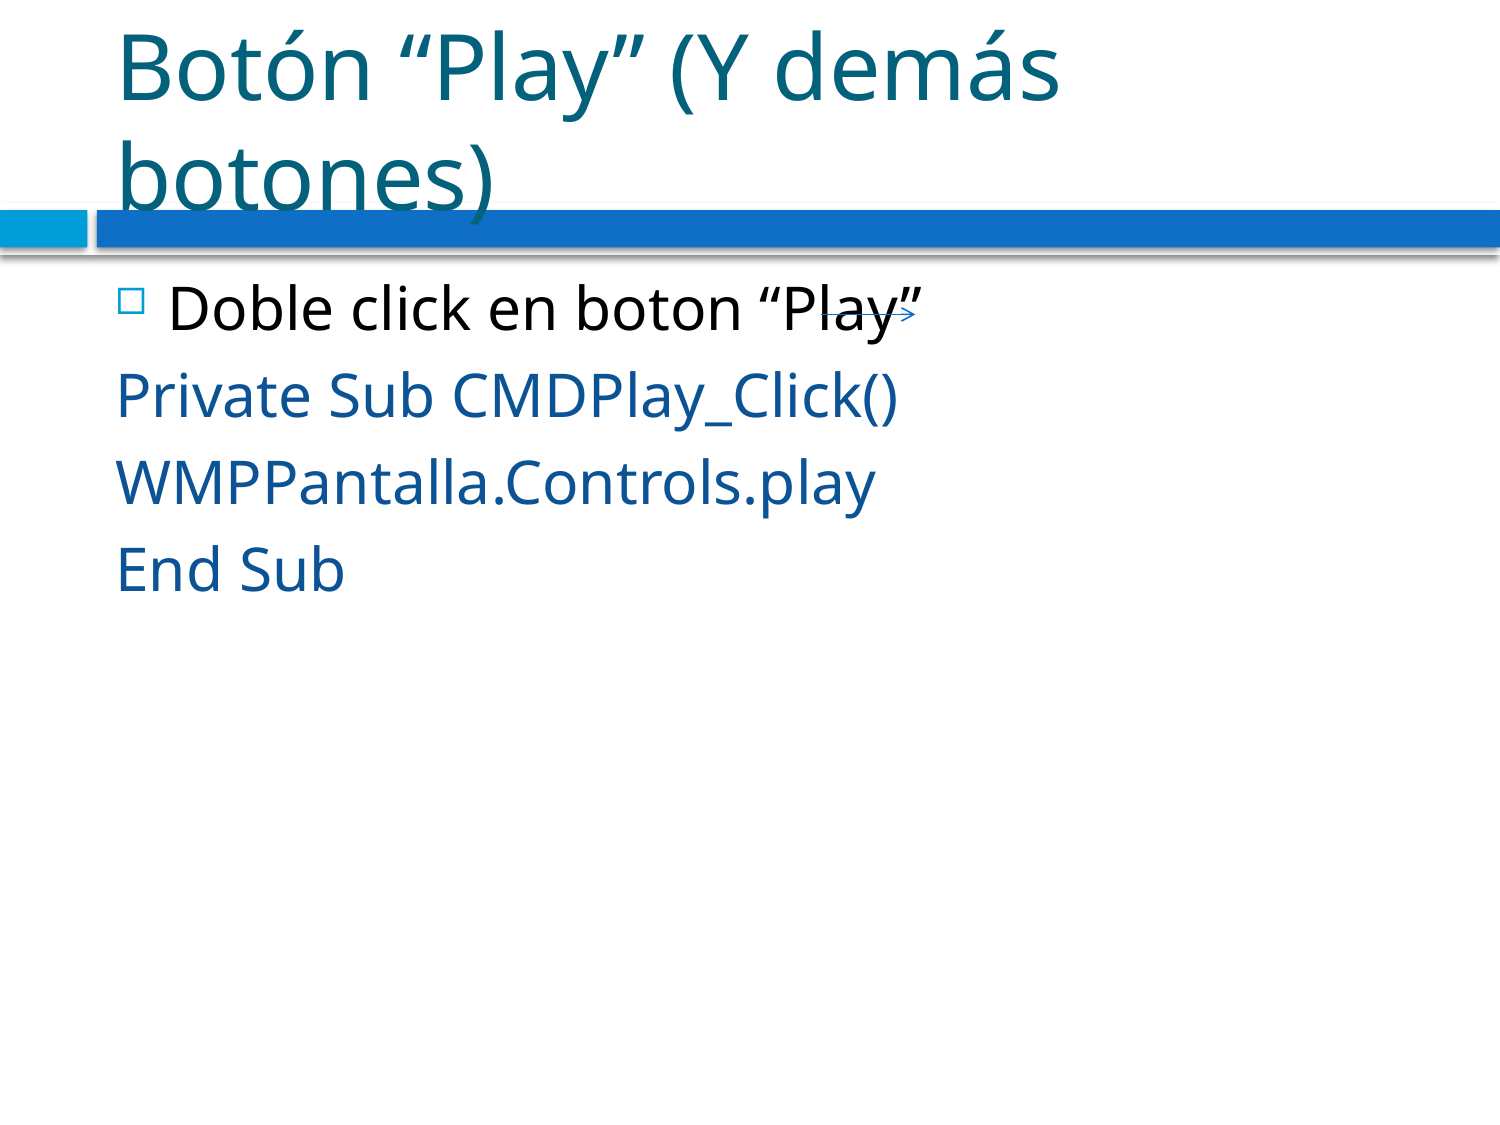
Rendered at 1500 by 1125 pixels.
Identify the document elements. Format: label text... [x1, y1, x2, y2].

title Botón “Play” (Y demás botones) [100, 37, 1438, 200]
list Doble click en boton “Play” Private Sub CMDPlay_Click() WMPPantalla.Controls.play End Sub [100, 262, 1438, 1000]
